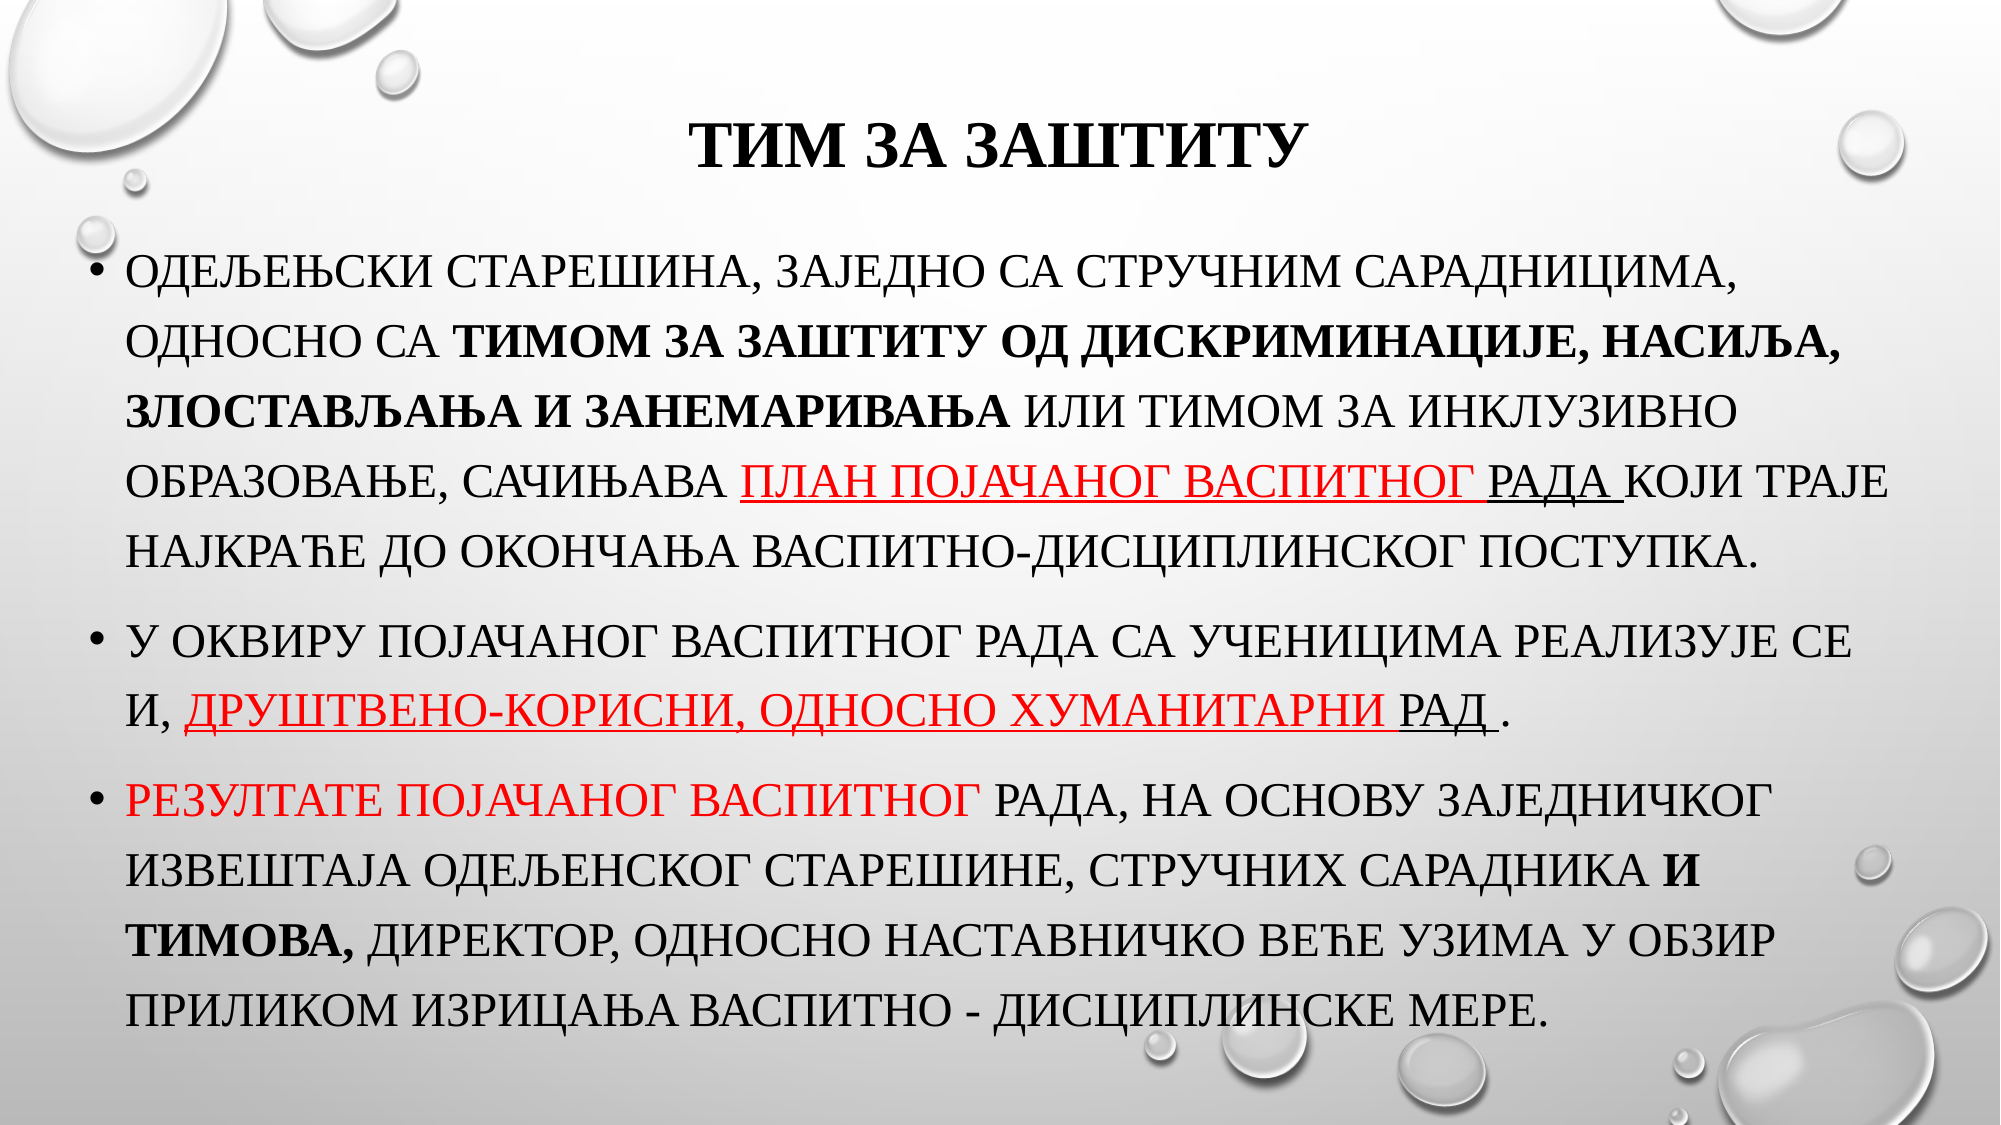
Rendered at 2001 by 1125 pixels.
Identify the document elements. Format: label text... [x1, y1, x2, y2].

title ТИМ ЗА ЗАШТИТУ [149, 101, 1851, 191]
picture [0, 0, 2000, 1125]
list Одељењски старешина, заједно са стручним сарадницима, односно са тимом за заштиту од дискриминације, насиља, злостављања и занемаривања или тимом за инклузивно образовање, сачињава план појачаног васпитног рада који траје најкраће до окончања васпитно-дисциплинског поступка. У оквиру појачаног васпитног рада са ученицима реализује се и, друштвено-корисни, односно хуманитарни рад . Резултате појачаног васпитног рада, на основу заједничког извештаја одељенског старешине, стручних сарадника и тимова, директор, односно наставничко веће узима у обзир приликом изрицањa васпитно - дисциплинске мере. [73, 220, 1912, 1107]
